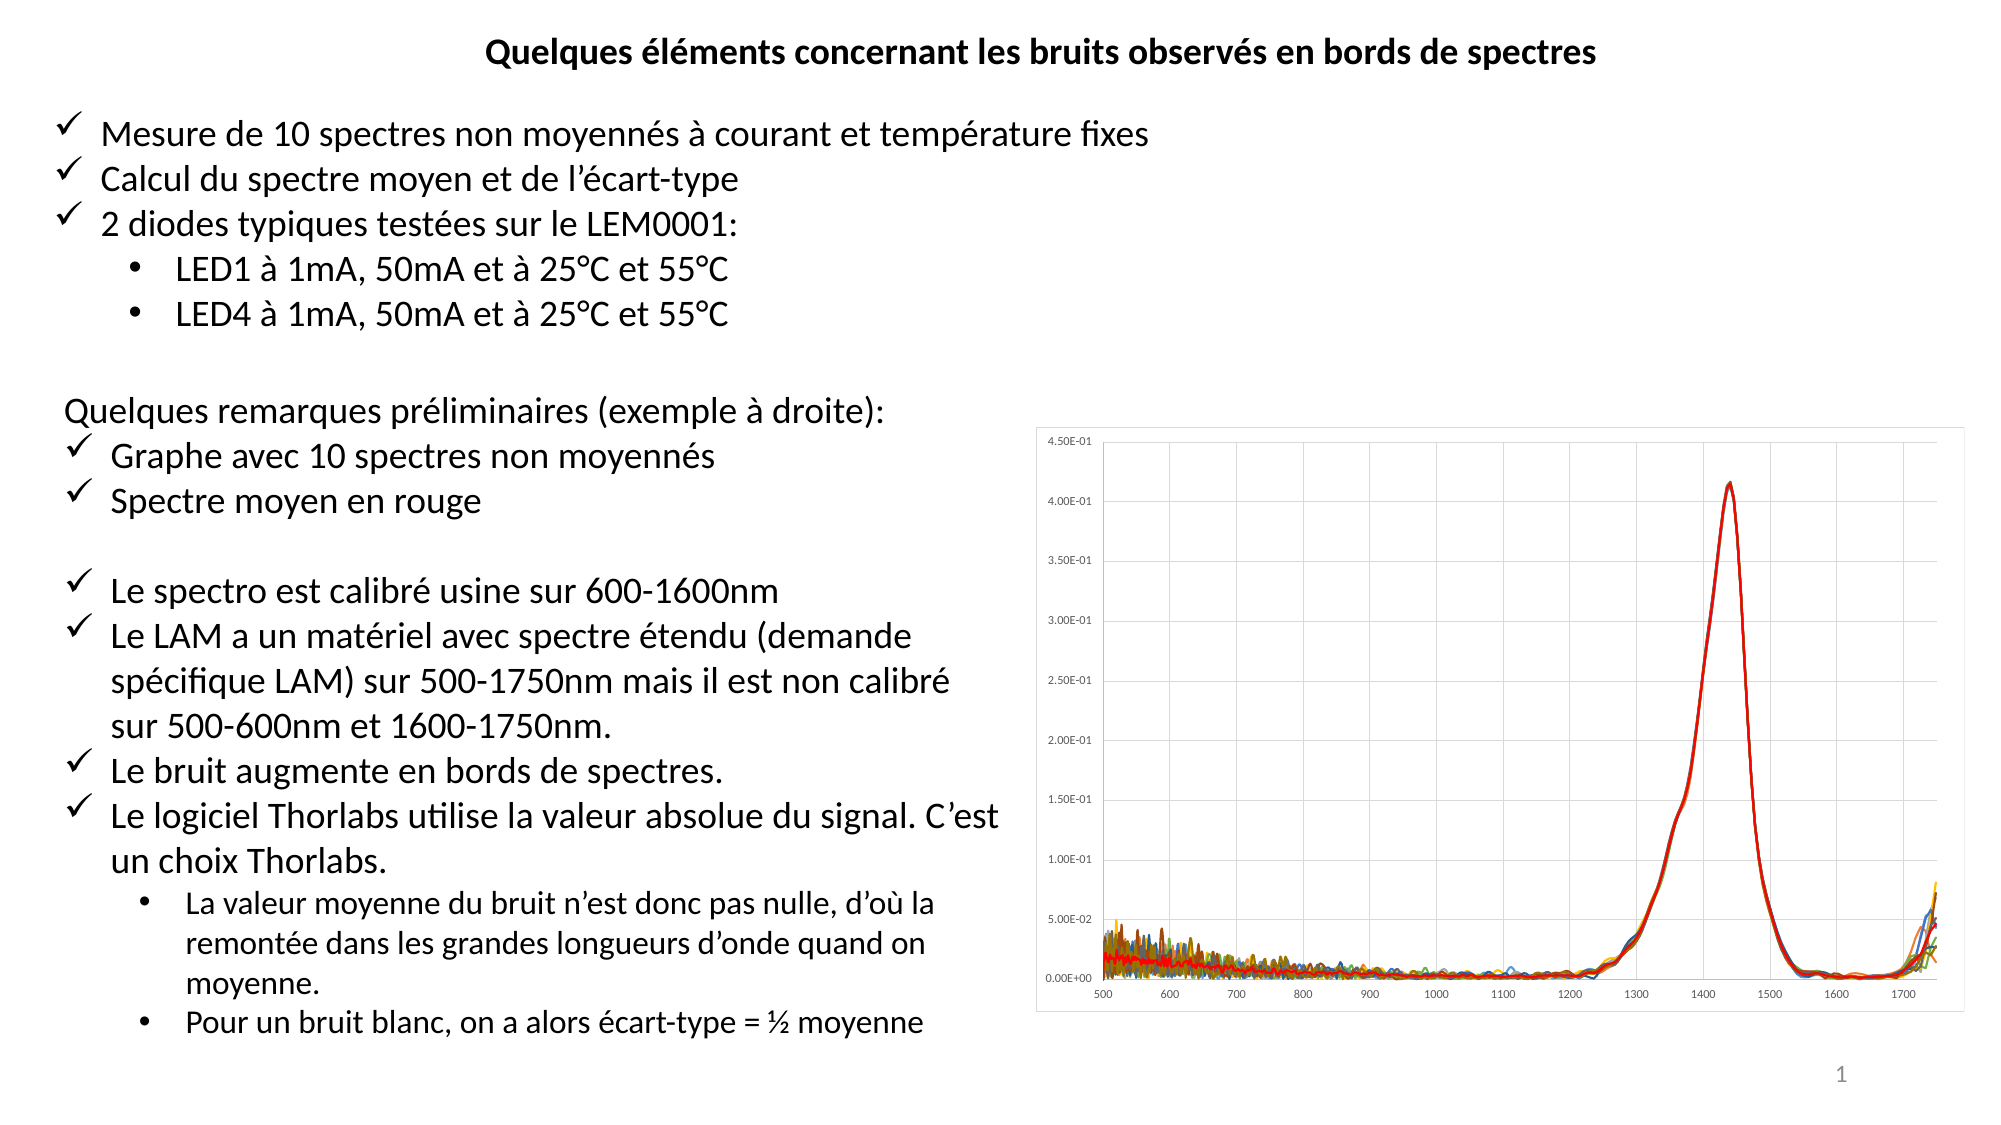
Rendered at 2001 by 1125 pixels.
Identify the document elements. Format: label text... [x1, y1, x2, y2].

picture [1035, 426, 1965, 1012]
text_box Mesure de 10 spectres non moyennés à courant et température fixes Calcul du spectre moyen et de l’écart-type 2 diodes typiques testées sur le LEM0001: LED1 à 1mA, 50mA et à 25°C et 55°C LED4 à 1mA, 50mA et à 25°C et 55°C [38, 101, 1808, 342]
text_box Quelques remarques préliminaires (exemple à droite): Graphe avec 10 spectres non moyennés Spectre moyen en rouge Le spectro est calibré usine sur 600-1600nm Le LAM a un matériel avec spectre étendu (demande spécifique LAM) sur 500-1750nm mais il est non calibré sur 500-600nm et 1600-1750nm. Le bruit augmente en bords de spectres. Le logiciel Thorlabs utilise la valeur absolue du signal. C’est un choix Thorlabs. La valeur moyenne du bruit n’est donc pas nulle, d’où la remontée dans les grandes longueurs d’onde quand on moyenne. Pour un bruit blanc, on a alors écart-type = ½ moyenne [49, 378, 1017, 1048]
text_box Quelques éléments concernant les bruits observés en bords de spectres [262, 19, 1830, 80]
slide_number 1 [1412, 1042, 1863, 1103]
